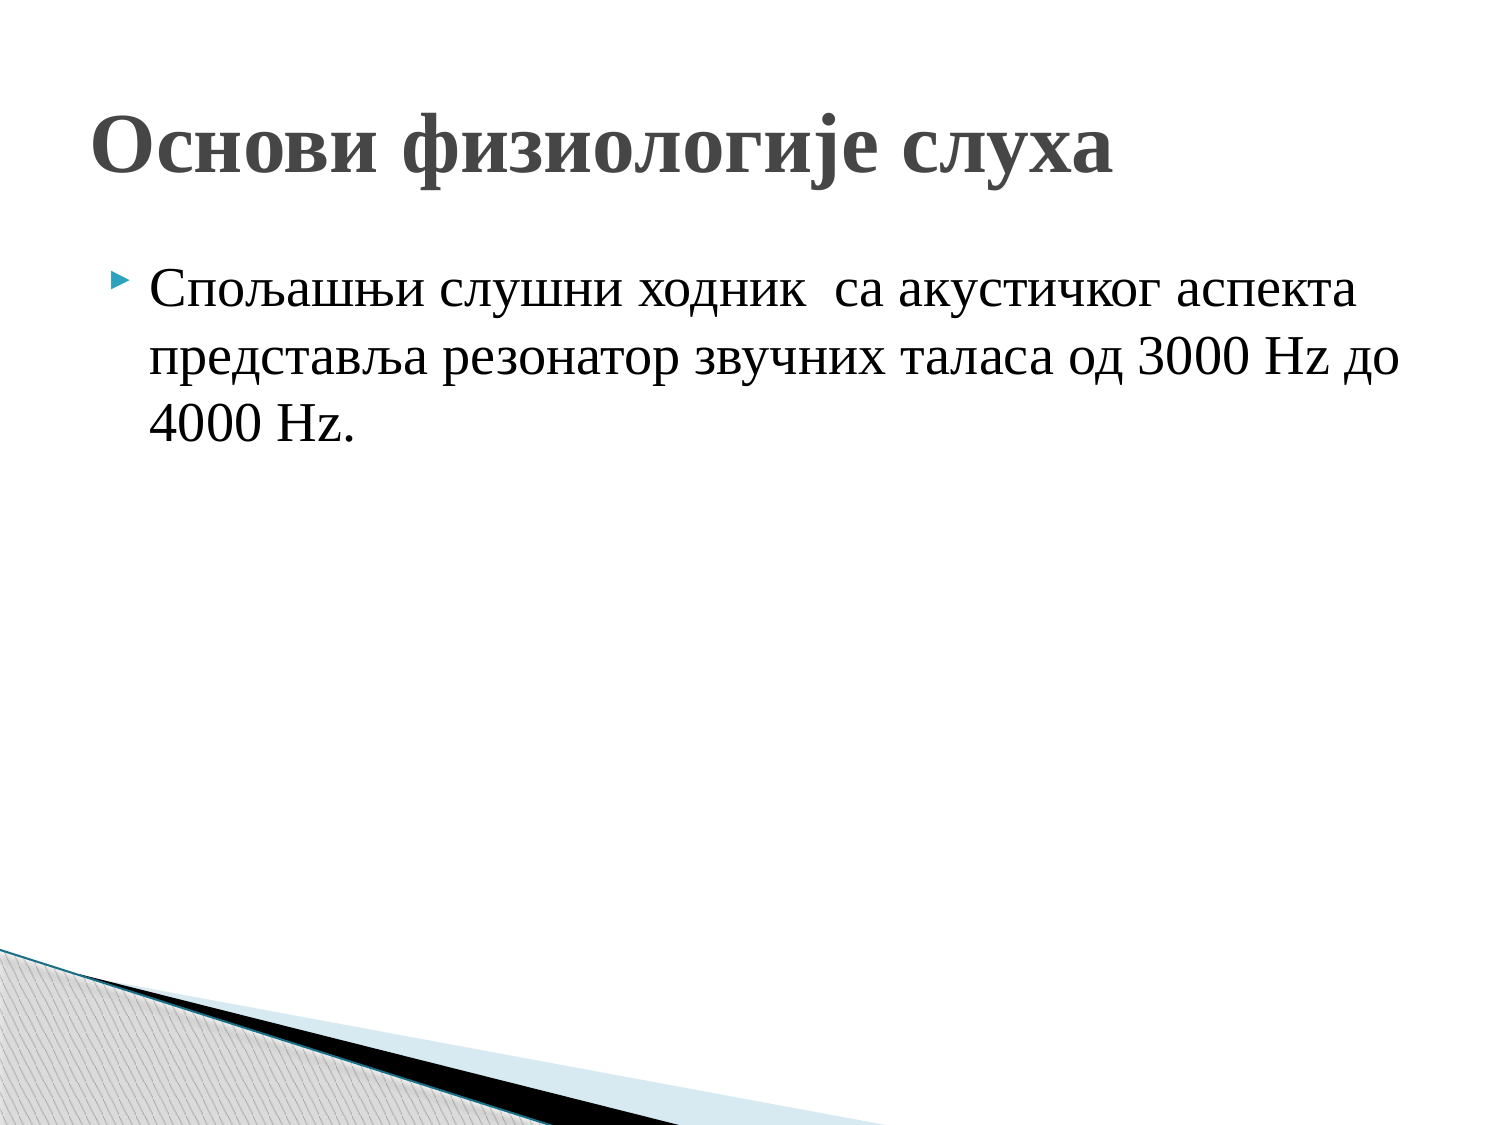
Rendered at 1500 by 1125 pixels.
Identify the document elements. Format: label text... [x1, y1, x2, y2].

title Основи физиологије слуха [75, 45, 1425, 233]
list Спољашњи слушни ходник са акустичког аспекта представља резонатор звучних таласа од 3000 Hz до 4000 Hz. [74, 242, 1426, 986]
